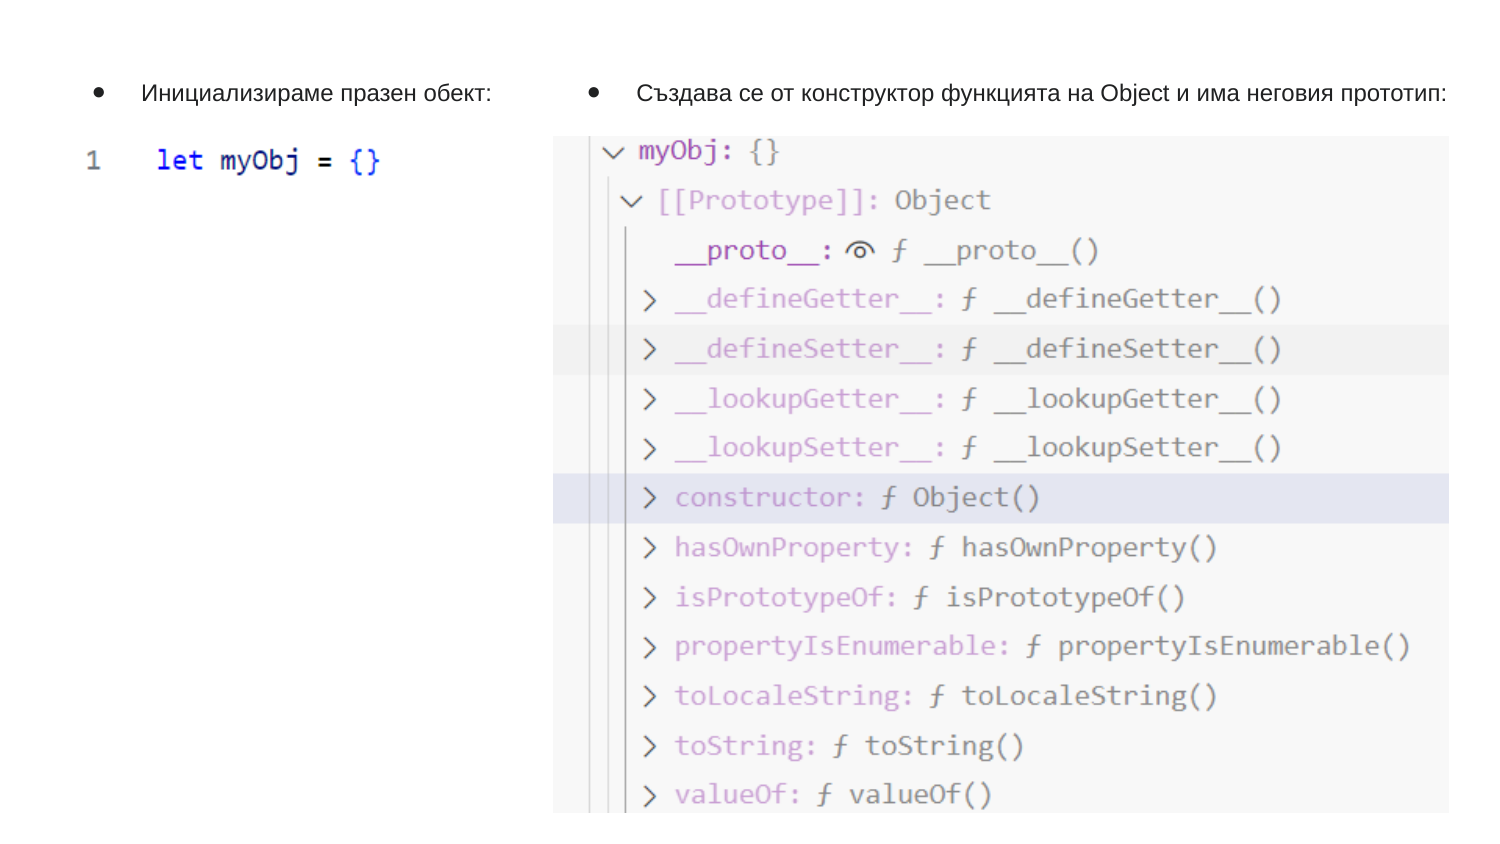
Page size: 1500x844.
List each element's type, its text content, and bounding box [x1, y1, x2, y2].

picture [14, 136, 501, 181]
picture [553, 136, 1450, 814]
text_box Създава се от конструктор функцията на Object и има неговия прототип: [546, 57, 1481, 160]
list Инициализираме празен обект: [51, 57, 537, 619]
